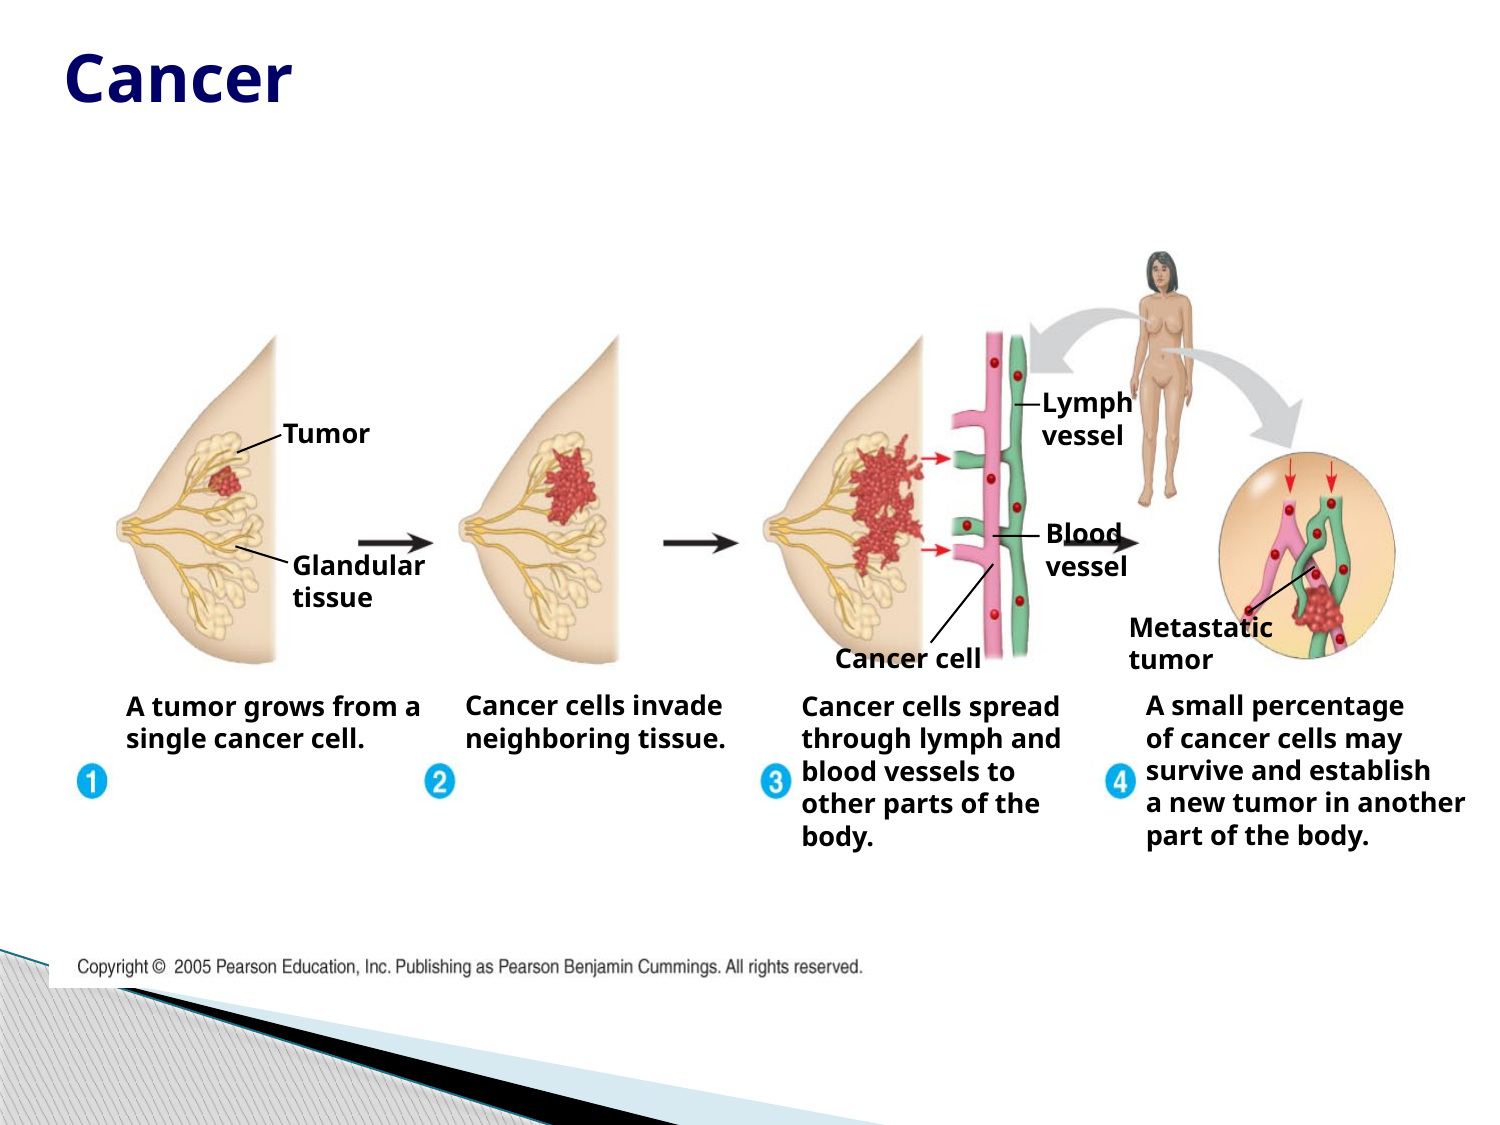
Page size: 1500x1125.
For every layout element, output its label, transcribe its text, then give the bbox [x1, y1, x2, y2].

text_box Cancer [37, 37, 1438, 125]
picture [49, 241, 1451, 988]
